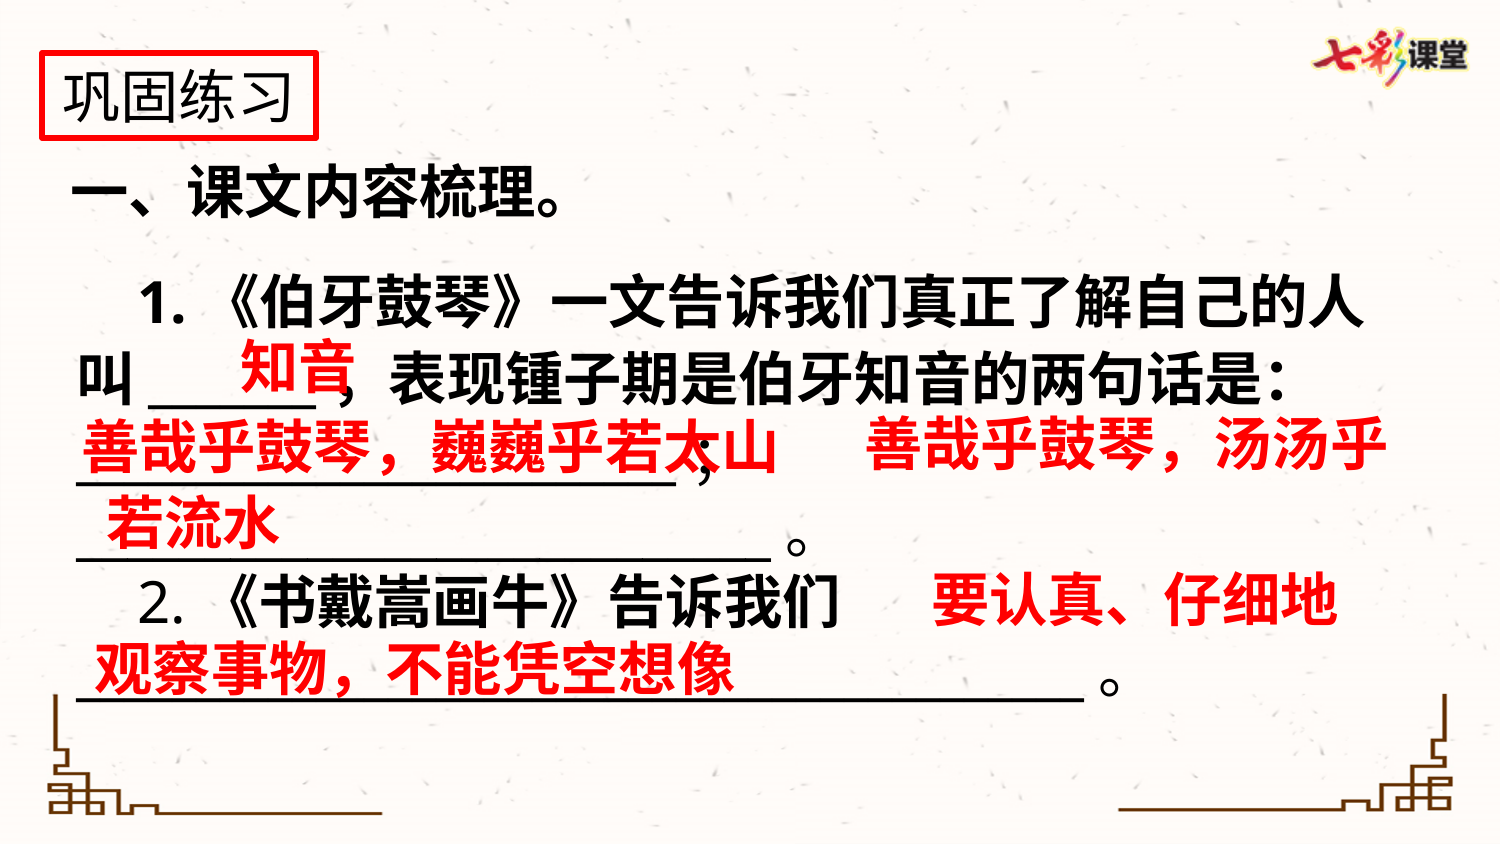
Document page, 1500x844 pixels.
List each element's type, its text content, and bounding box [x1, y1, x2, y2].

picture [0, 0, 1500, 844]
text_box 观察事物，不能凭空想像 [79, 624, 786, 710]
text_box 一、课文内容梳理。 [55, 147, 885, 233]
text_box 善哉乎鼓琴，巍巍乎若太山 [66, 402, 807, 488]
text_box 巩固练习 [42, 53, 316, 138]
text_box 1.《伯牙鼓琴》一文告诉我们真正了解自己的人叫_______，表现锺子期是伯牙知音的两句话是：_________________________；___________________________。 2.《书戴嵩画牛》告诉我们__________________________________________。 [61, 250, 1430, 713]
text_box 要认真、仔细地 [916, 556, 1354, 641]
text_box 若流水 [91, 478, 296, 564]
text_box 知音 [155, 323, 442, 402]
text_box 善哉乎鼓琴，汤汤乎 [849, 399, 1491, 485]
